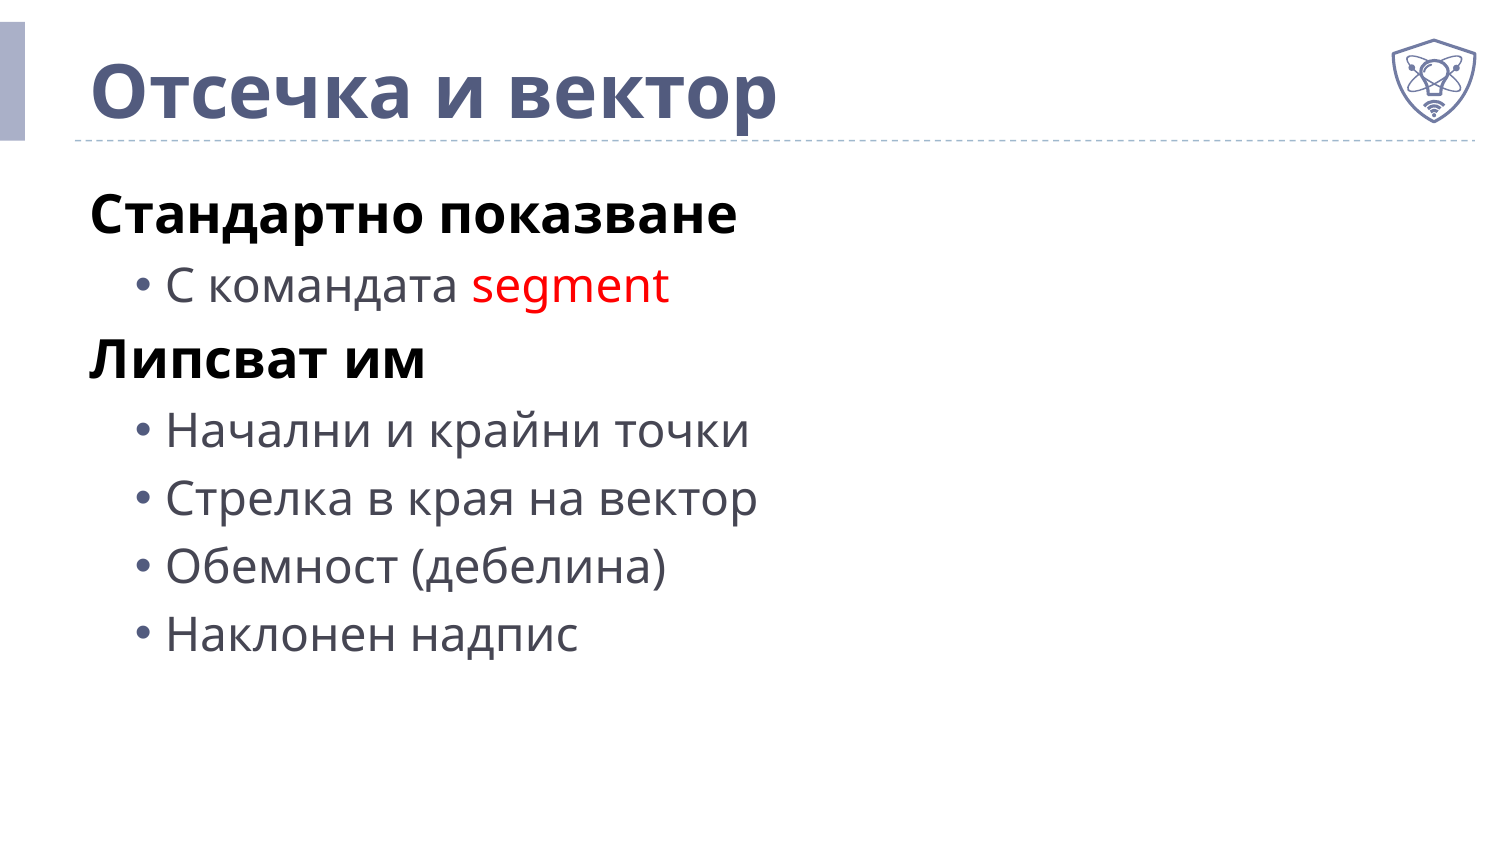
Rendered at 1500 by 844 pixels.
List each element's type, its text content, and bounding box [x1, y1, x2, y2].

title Отсечка и вектор [75, 18, 1475, 141]
list Стандартно показване С командата segment Липсват им Начални и крайни точки Стрелка в края на вектор Обемност (дебелина) Наклонен надпис [75, 171, 1475, 835]
